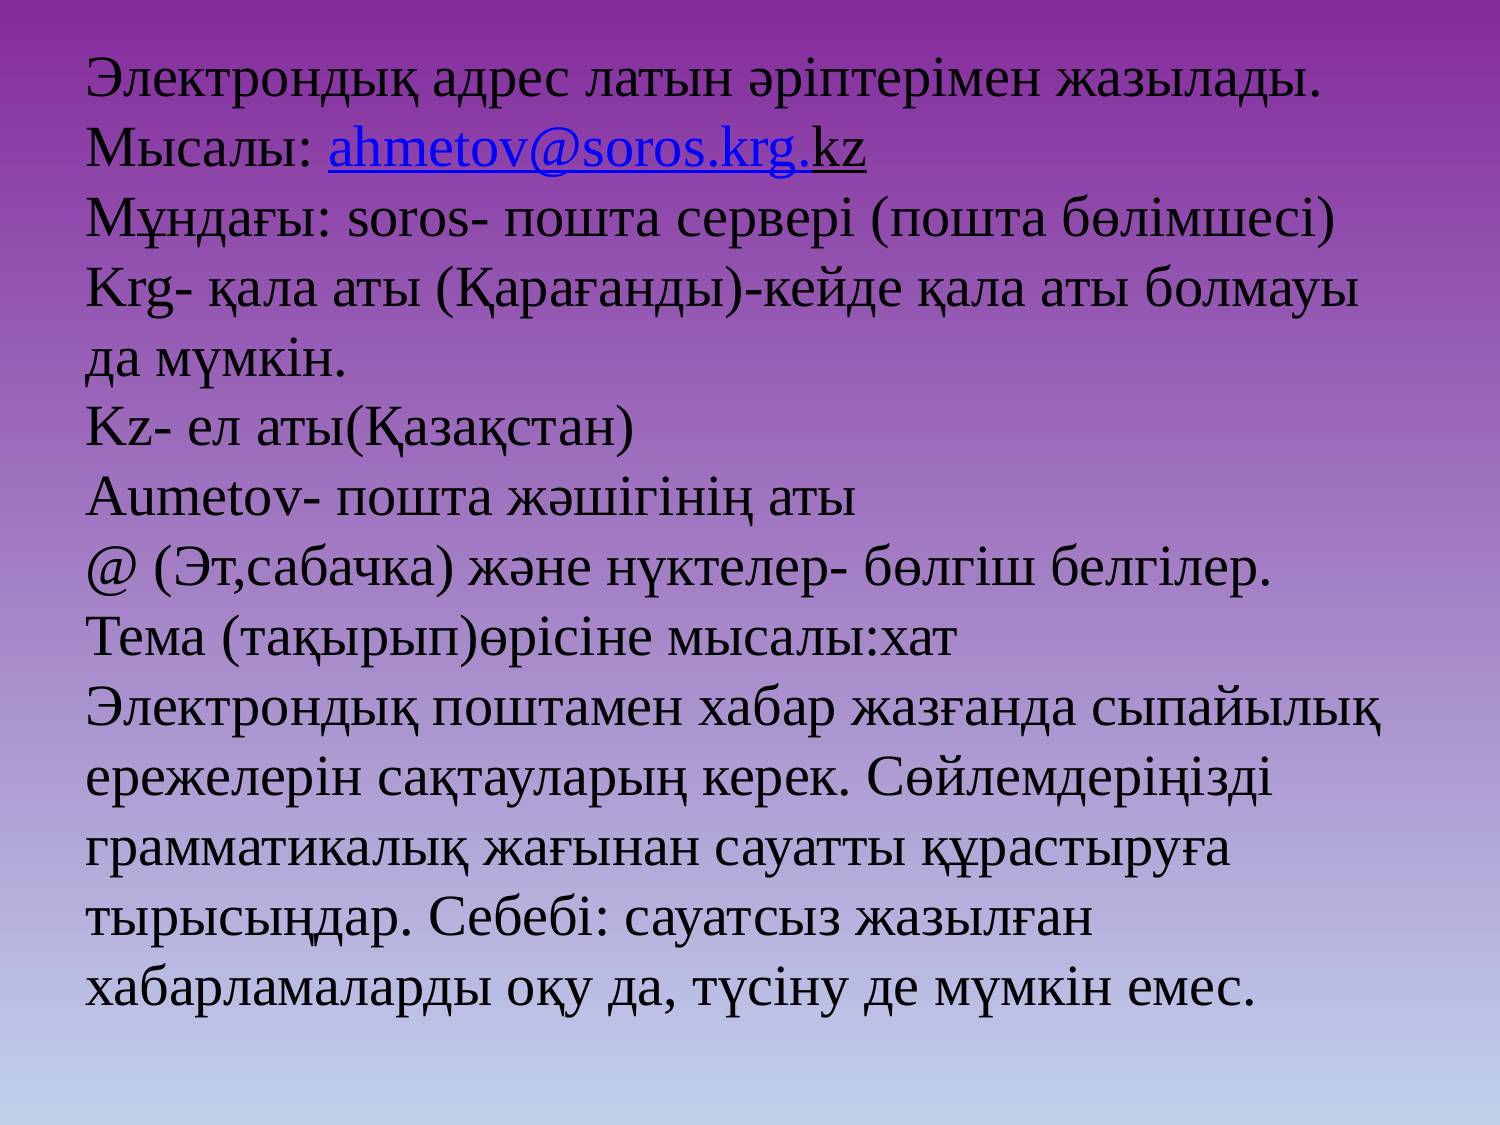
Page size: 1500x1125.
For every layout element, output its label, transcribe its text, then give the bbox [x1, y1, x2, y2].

title Электрондық адрес латын әріптерімен жазылады. Мысалы: ahmetov@soros.krg.kz Мұндағы: soros- пошта сервері (пошта бөлімшесі) Krg- қала аты (Қарағанды)-кейде қала аты болмауы да мүмкін. Kz- ел аты(Қазақстан) Aumetov- пошта жәшігінің аты @ (Эт,сабачка) және нүктелер- бөлгіш белгілер. Тема (тақырып)өрісіне мысалы:хат Электрондық поштамен хабар жазғанда сыпайылық ережелерін сақтауларың керек. Сөйлемдеріңізді грамматикалық жағынан сауатты құрастыруға тырысыңдар. Себебі: сауатсыз жазылған хабарламаларды оқу да, түсіну де мүмкін емес. [70, 93, 1425, 1032]
